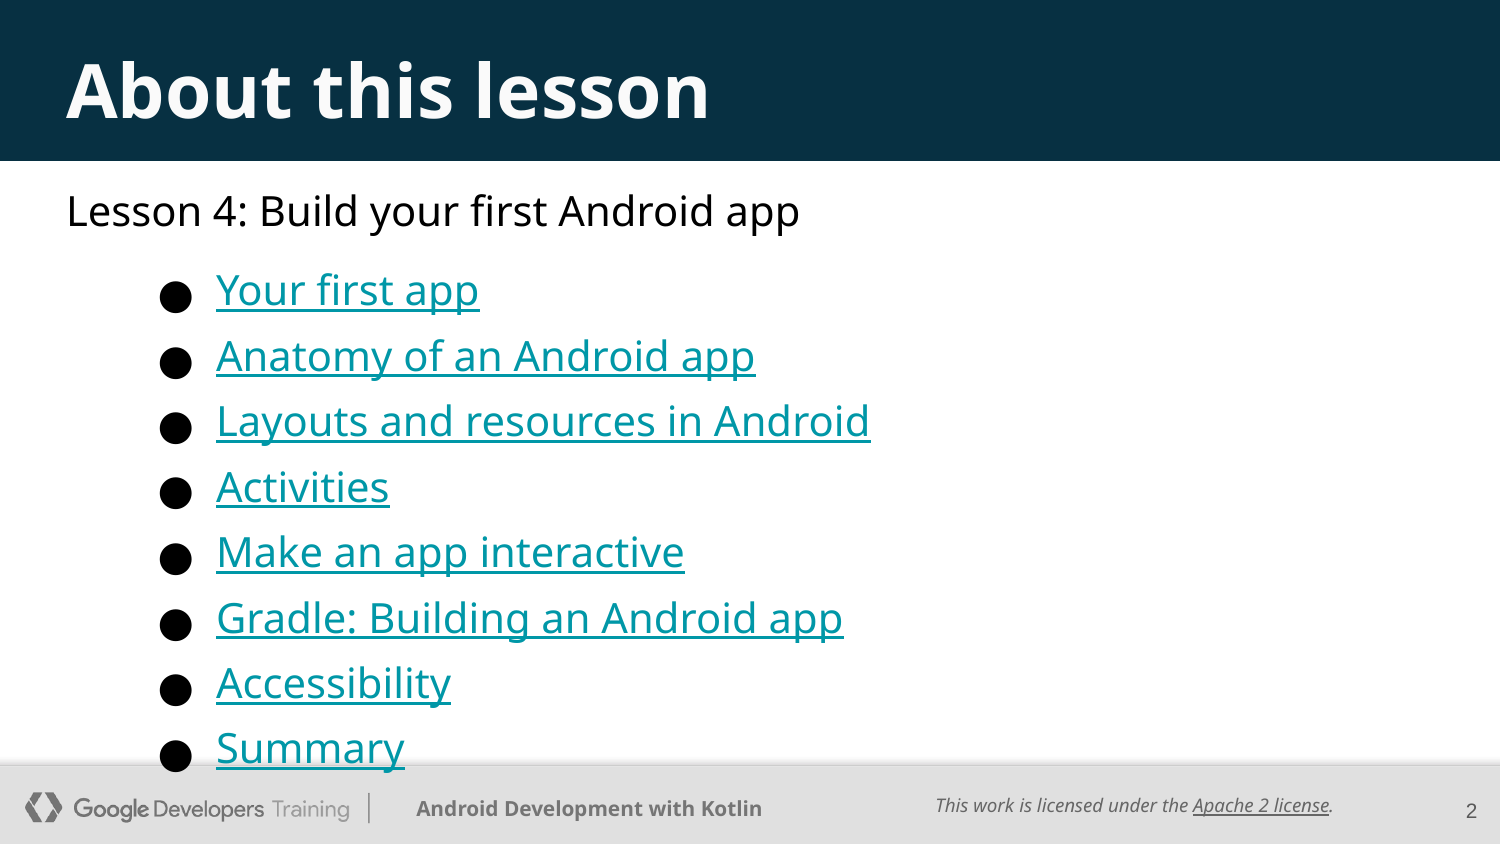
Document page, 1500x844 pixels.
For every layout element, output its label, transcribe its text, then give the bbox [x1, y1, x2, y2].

picture [0, 161, 1500, 844]
title About this lesson [51, 28, 1449, 122]
slide_number ‹#› [1402, 777, 1493, 842]
list Lesson 4: Build your first Android app Your first app Anatomy of an Android app Layouts and resources in Android Activities Make an app interactive Gradle: Building an Android app Accessibility Summary [51, 162, 1449, 739]
